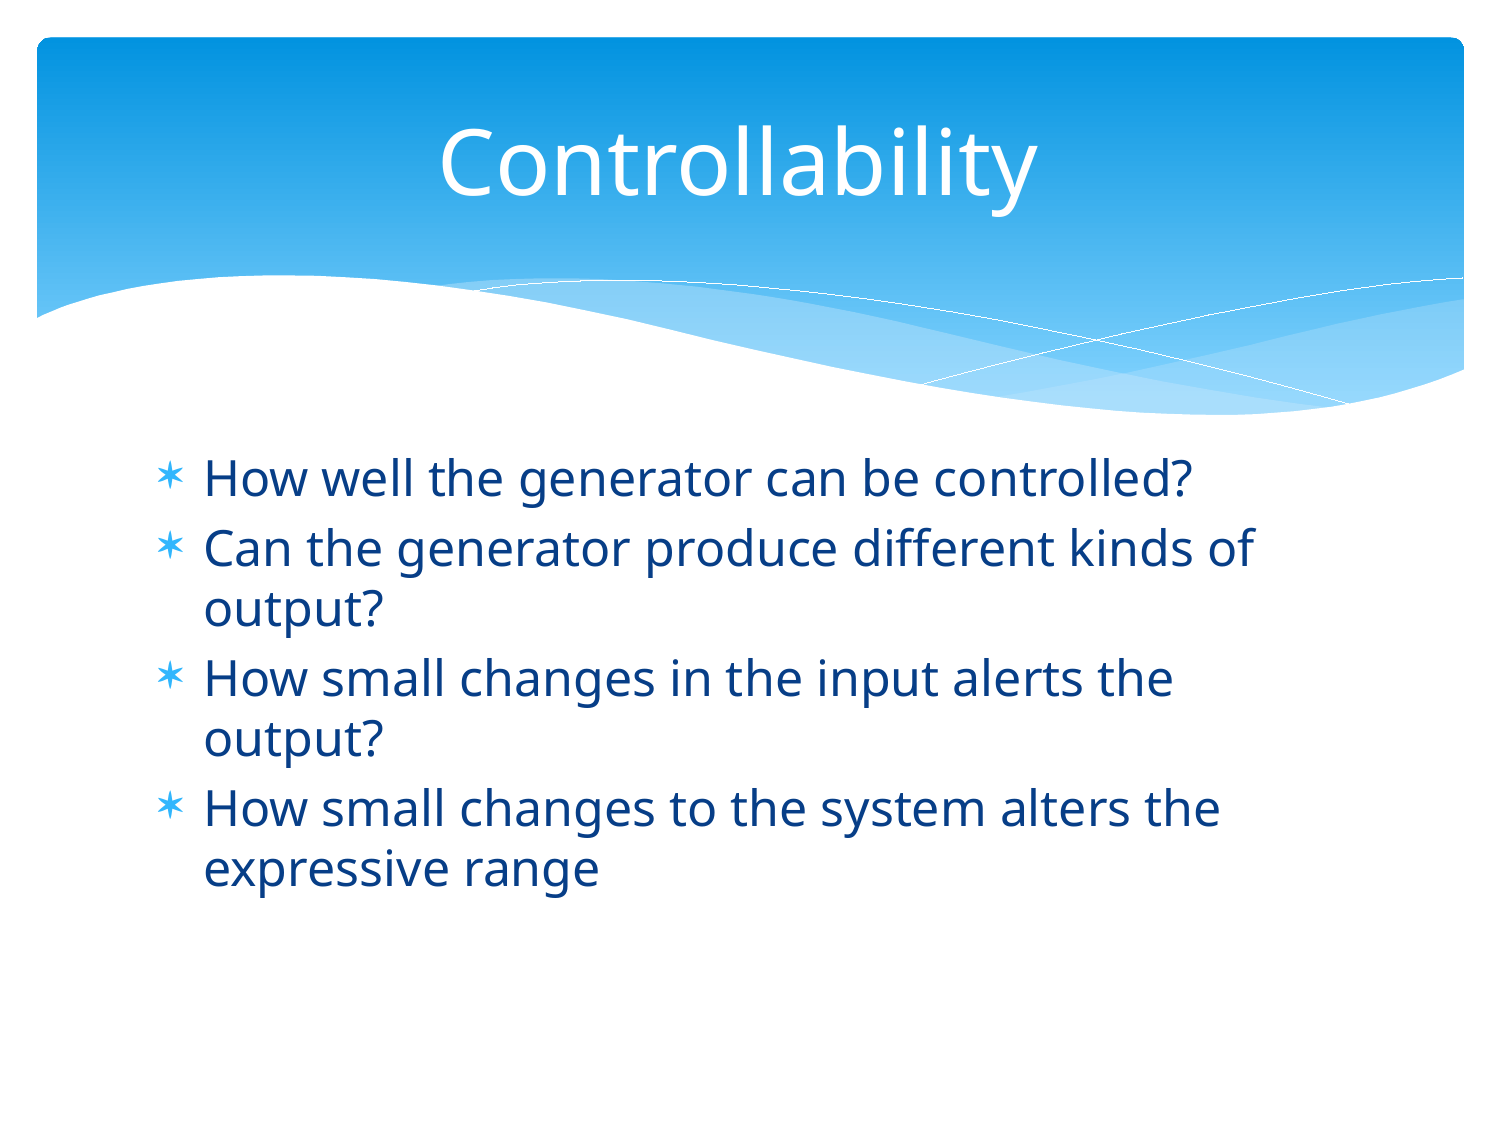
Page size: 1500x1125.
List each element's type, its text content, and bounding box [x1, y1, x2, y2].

list How well the generator can be controlled? Can the generator produce different kinds of output? How small changes in the input alerts the output? How small changes to the system alters the expressive range [143, 438, 1359, 1005]
title Controllability [75, 55, 1425, 261]
